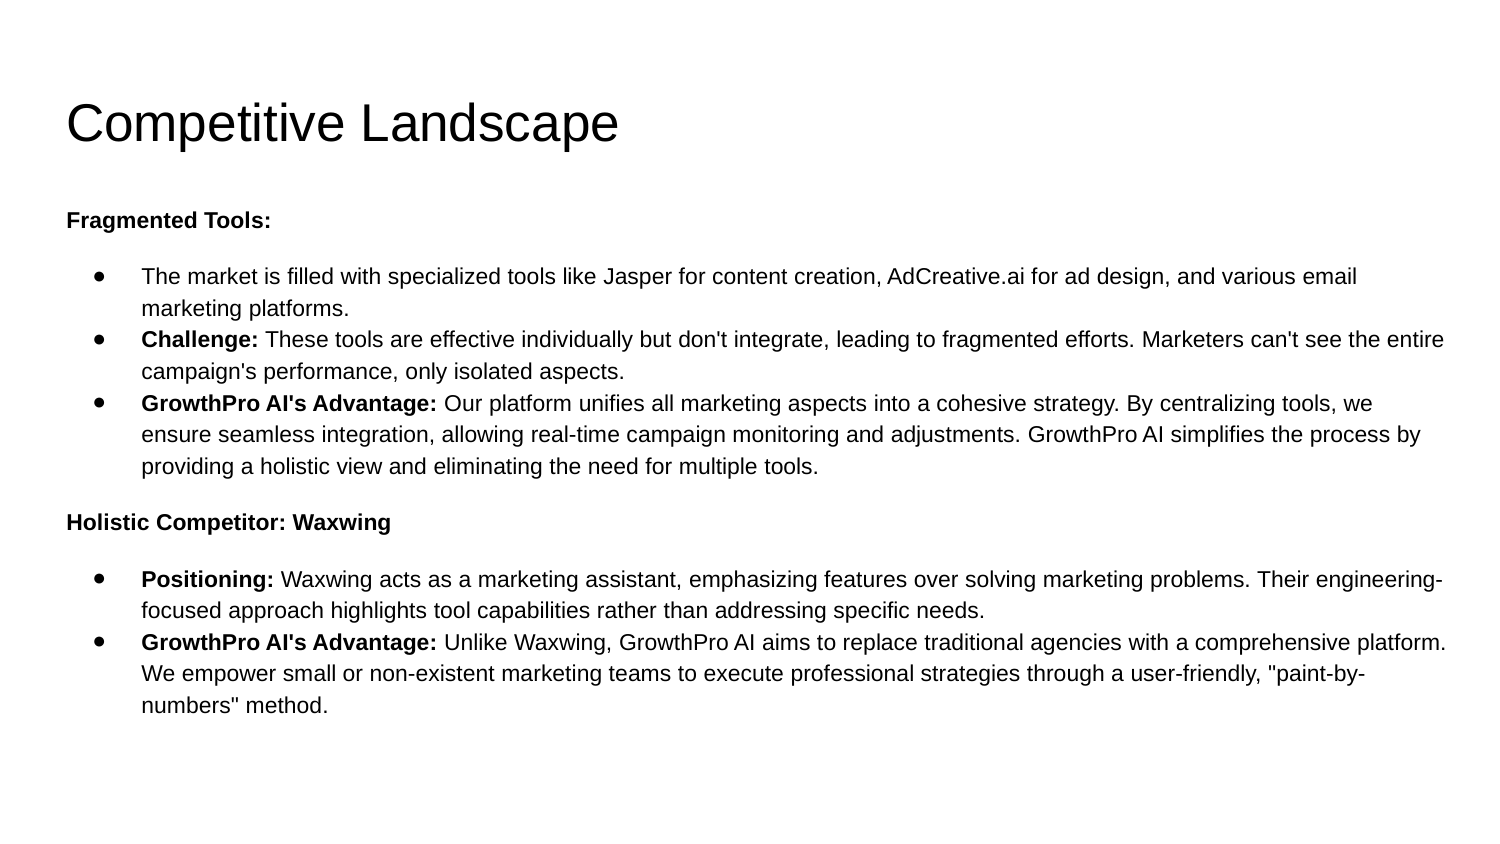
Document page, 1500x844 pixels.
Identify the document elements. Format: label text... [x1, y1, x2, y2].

text_box Fragmented Tools: The market is filled with specialized tools like Jasper for content creation, AdCreative.ai for ad design, and various email marketing platforms. Challenge: These tools are effective individually but don't integrate, leading to fragmented efforts. Marketers can't see the entire campaign's performance, only isolated aspects. GrowthPro AI's Advantage: Our platform unifies all marketing aspects into a cohesive strategy. By centralizing tools, we ensure seamless integration, allowing real-time campaign monitoring and adjustments. GrowthPro AI simplifies the process by providing a holistic view and eliminating the need for multiple tools. Holistic Competitor: Waxwing Positioning: Waxwing acts as a marketing assistant, emphasizing features over solving marketing problems. Their engineering-focused approach highlights tool capabilities rather than addressing specific needs. GrowthPro AI's Advantage: Unlike Waxwing, GrowthPro AI aims to replace traditional agencies with a comprehensive platform. We empower small or non-existent marketing teams to execute professional strategies through a user-friendly, "paint-by-numbers" method. [51, 186, 1465, 801]
title Competitive Landscape [51, 72, 1449, 167]
